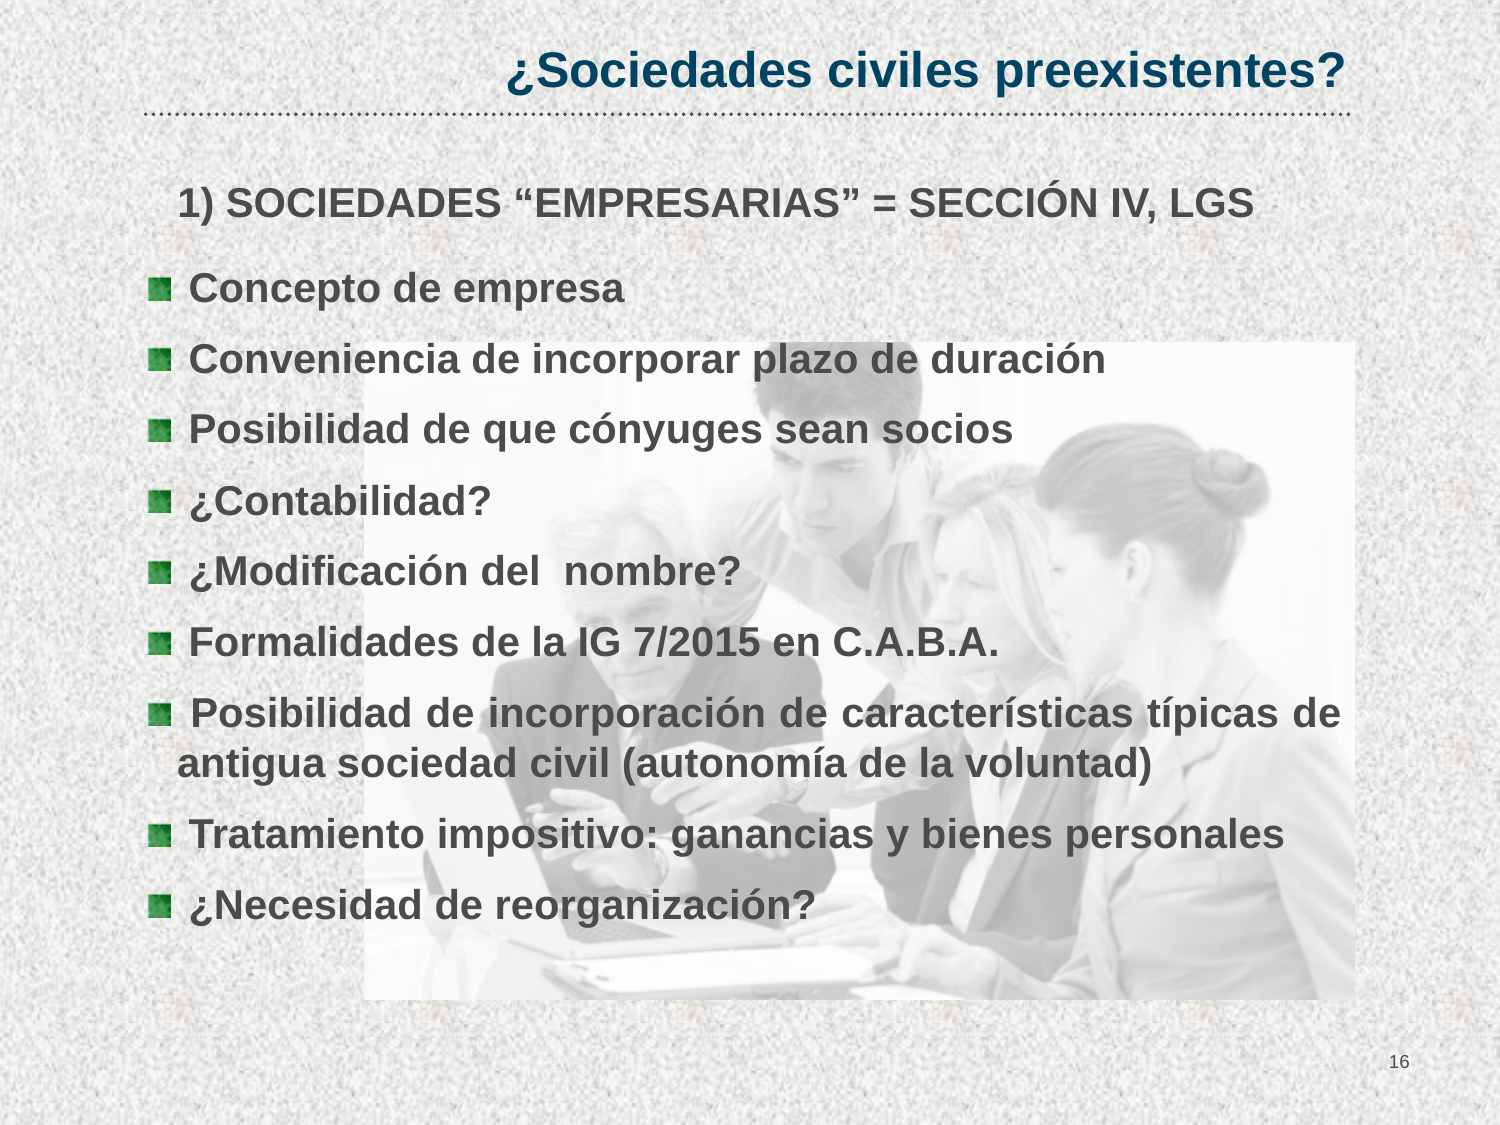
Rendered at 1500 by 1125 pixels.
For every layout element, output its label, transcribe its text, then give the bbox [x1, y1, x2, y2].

text_box Concepto de empresa Conveniencia de incorporar plazo de duración Posibilidad de que cónyuges sean socios ¿Contabilidad? ¿Modificación del nombre? Formalidades de la IG 7/2015 en C.A.B.A. Posibilidad de incorporación de características típicas de antigua sociedad civil (autonomía de la voluntad) Tratamiento impositivo: ganancias y bienes personales ¿Necesidad de reorganización? [128, 254, 1355, 934]
text_box 1) SOCIEDADES “EMPRESARIAS” = SECCIÓN IV, LGS [163, 169, 1270, 233]
picture [0, 0, 1500, 1125]
text_box ¿Sociedades civiles preexistentes? [492, 30, 1361, 104]
slide_number 16 [1074, 1042, 1426, 1103]
